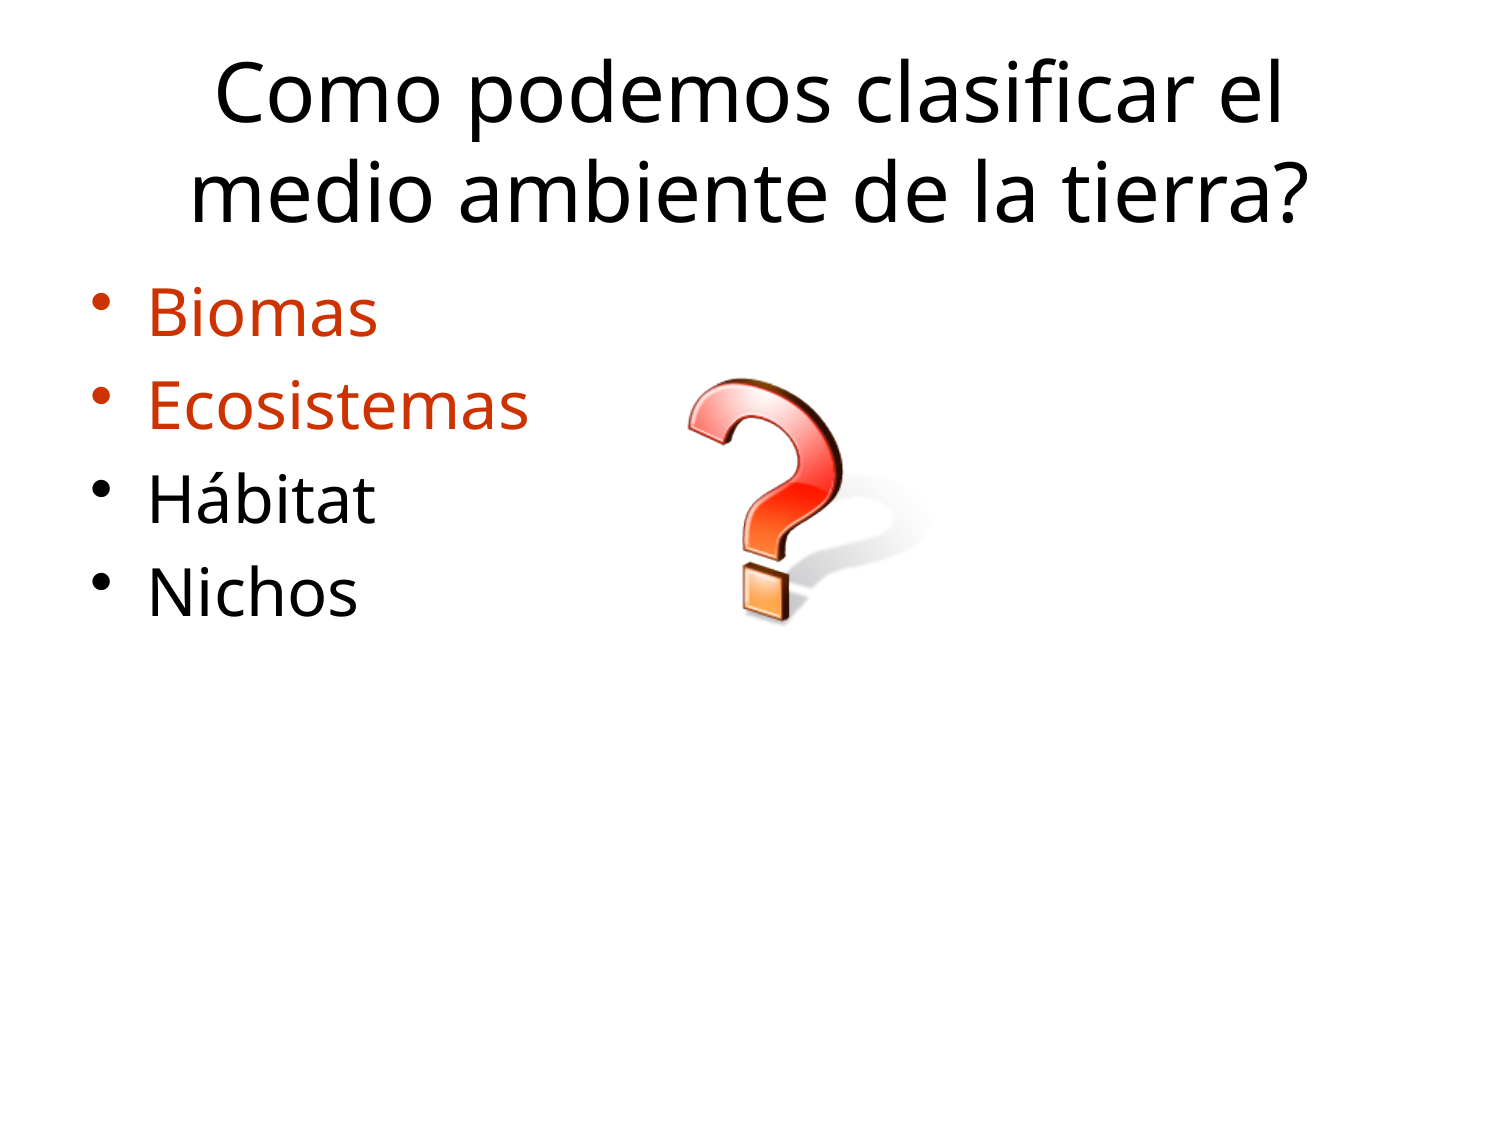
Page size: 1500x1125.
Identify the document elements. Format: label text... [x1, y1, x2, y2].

picture [649, 362, 932, 644]
title Como podemos clasificar el medio ambiente de la tierra? [74, 44, 1426, 233]
list Biomas Ecosistemas Hábitat Nichos [74, 262, 1426, 1006]
